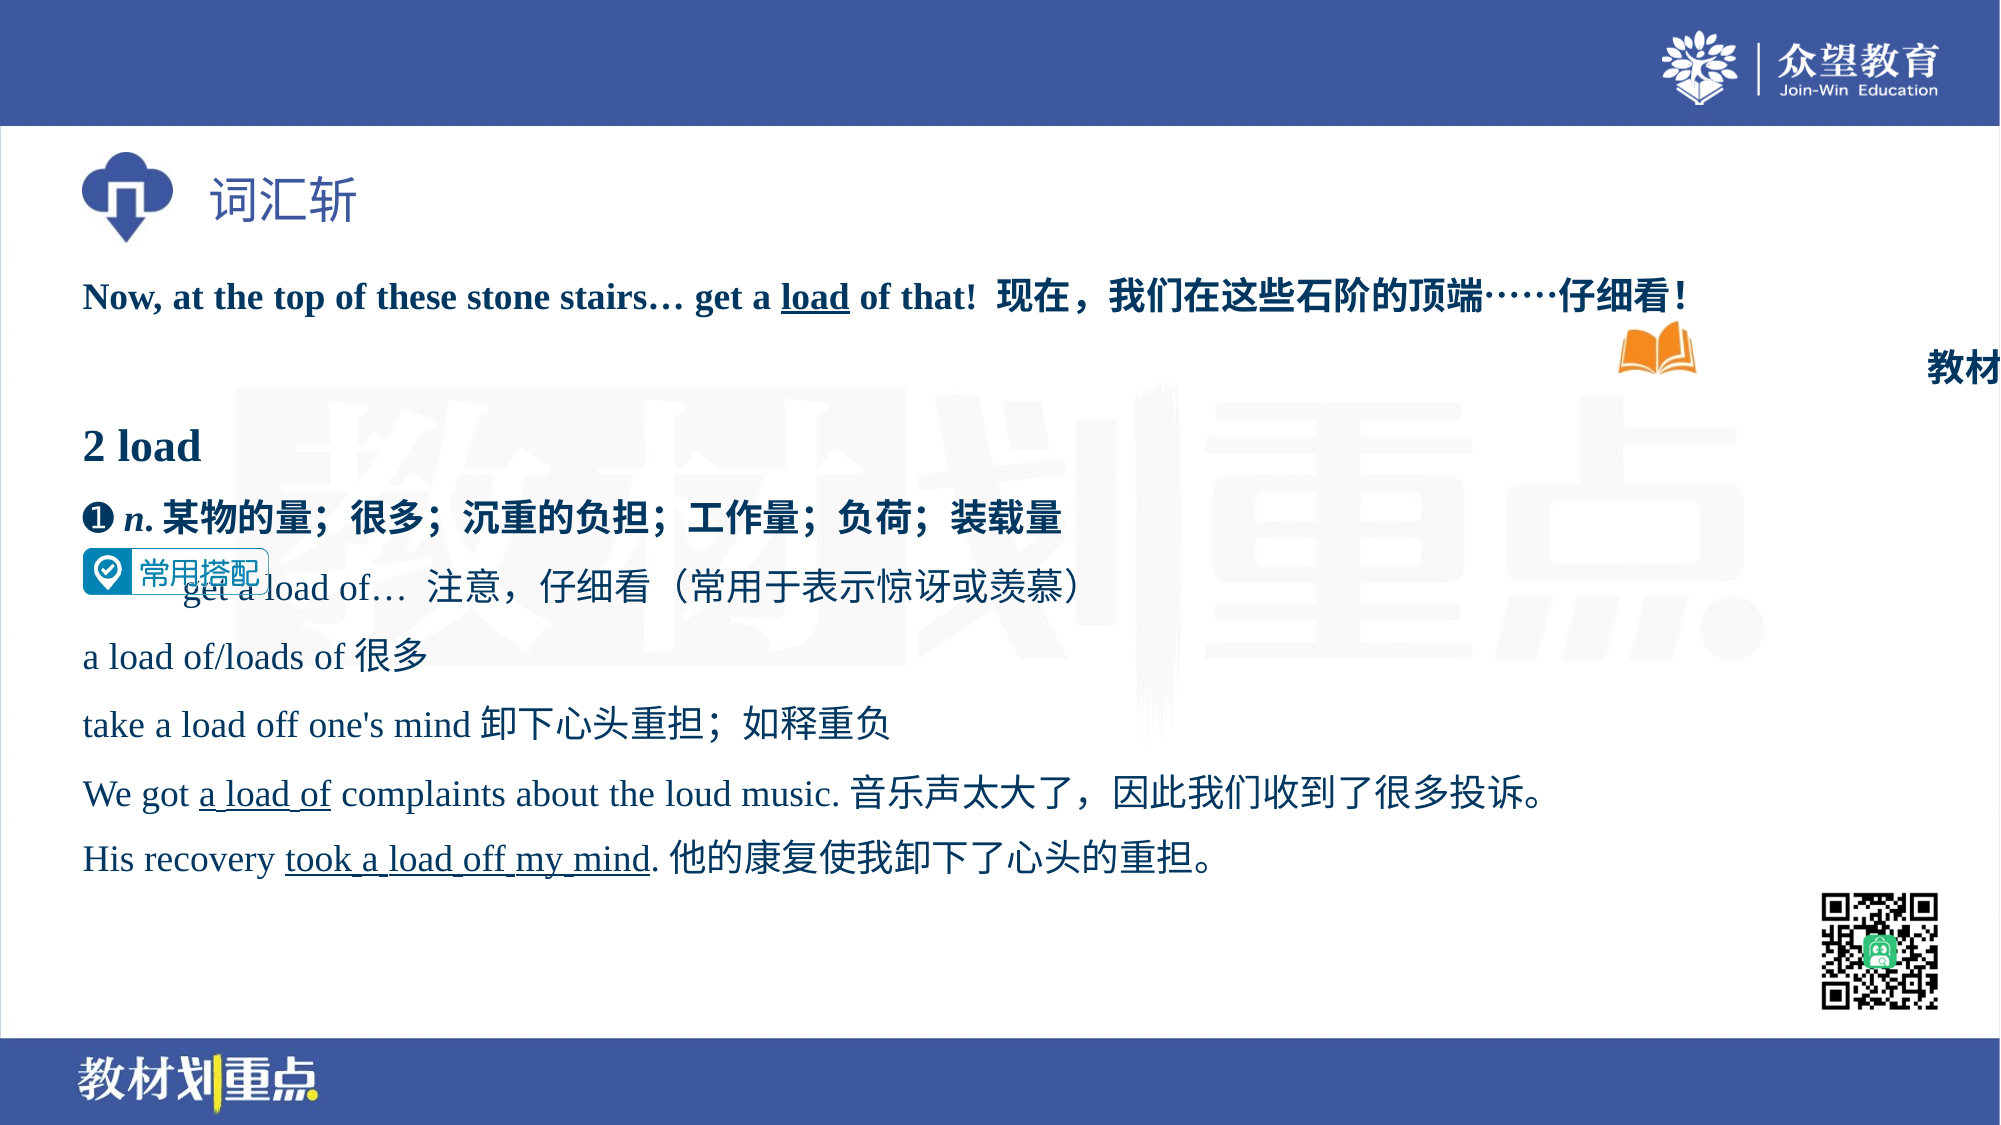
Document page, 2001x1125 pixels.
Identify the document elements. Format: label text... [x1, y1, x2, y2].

text_box ➊ n.某物的量；很多；沉重的负担；工作量；负荷；装载量 get a load of… 注意，仔细看（常用于表示惊讶或羡慕） a load of/loads of很多 take a load off one's mind卸下心头重担；如释重负 We got a load of complaints about the loud music.音乐声太大了，因此我们收到了很多投诉。 His recovery took a load off my mind.他的康复使我卸下了心头的重担。 [82, 470, 1817, 872]
text_box Now, at the top of these stone stairs… get a load of that! 现在，我们在这些石阶的顶端……仔细看！ 教材P50 [82, 248, 1839, 382]
text_box 2 load [82, 389, 1817, 470]
picture [0, 0, 2000, 1125]
